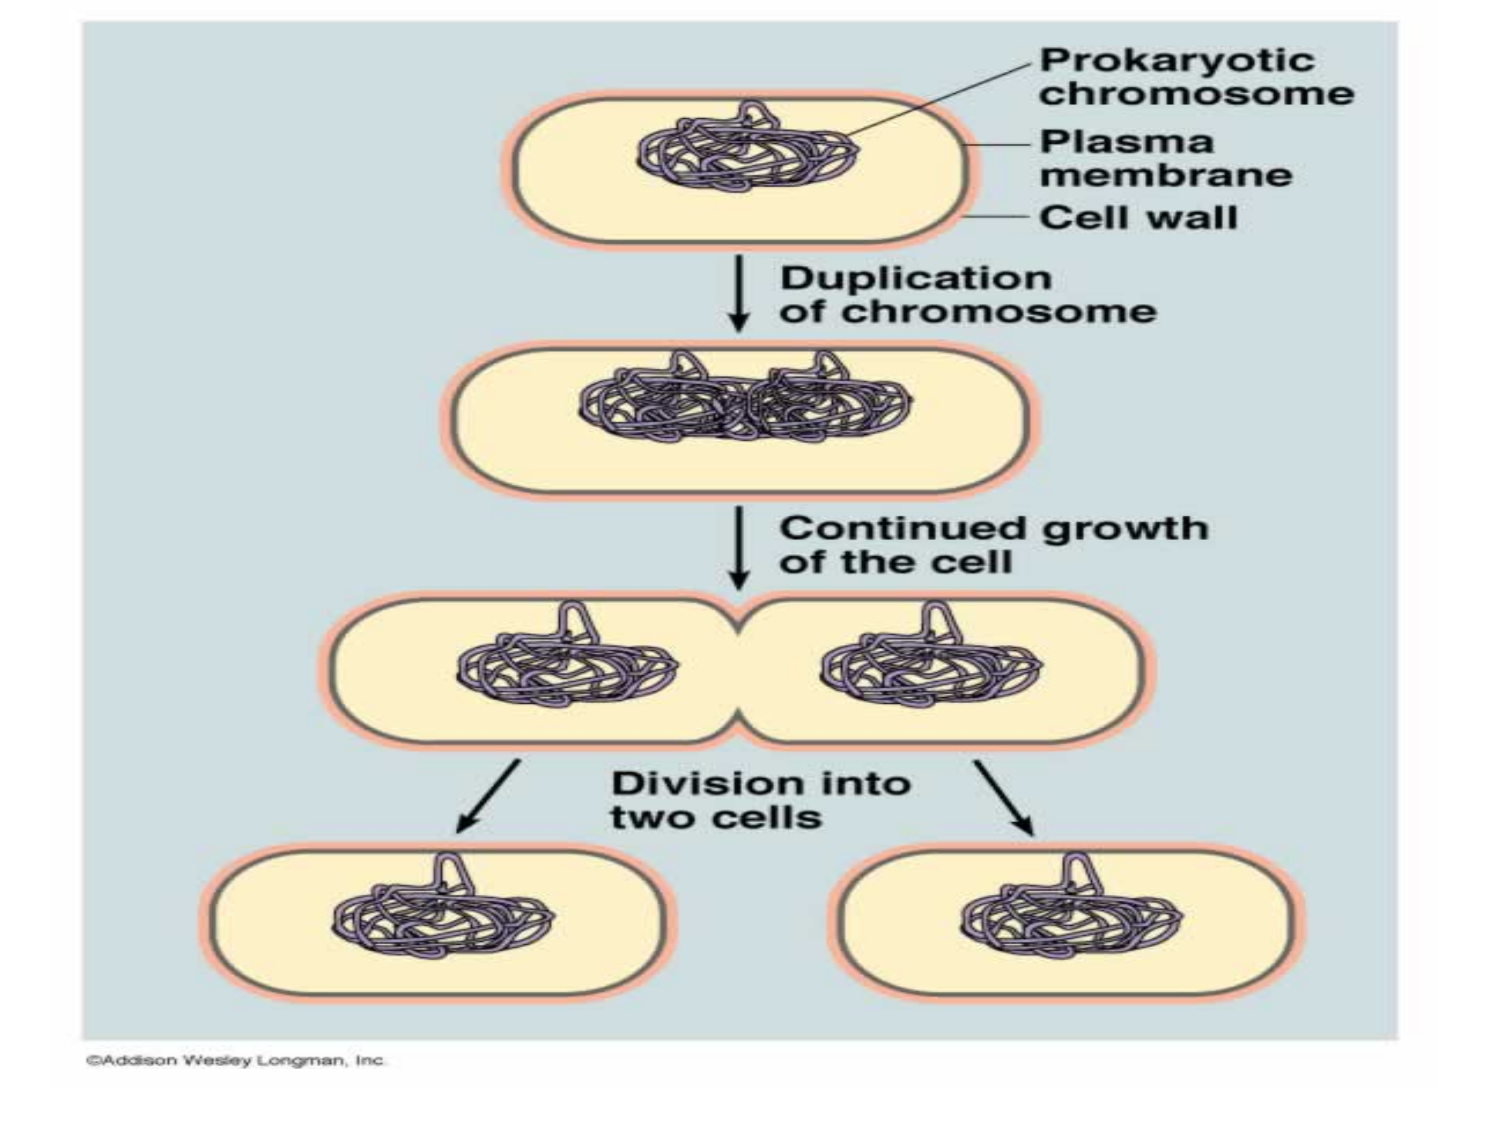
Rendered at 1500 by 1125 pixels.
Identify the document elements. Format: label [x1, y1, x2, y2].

list [49, 0, 1438, 1088]
